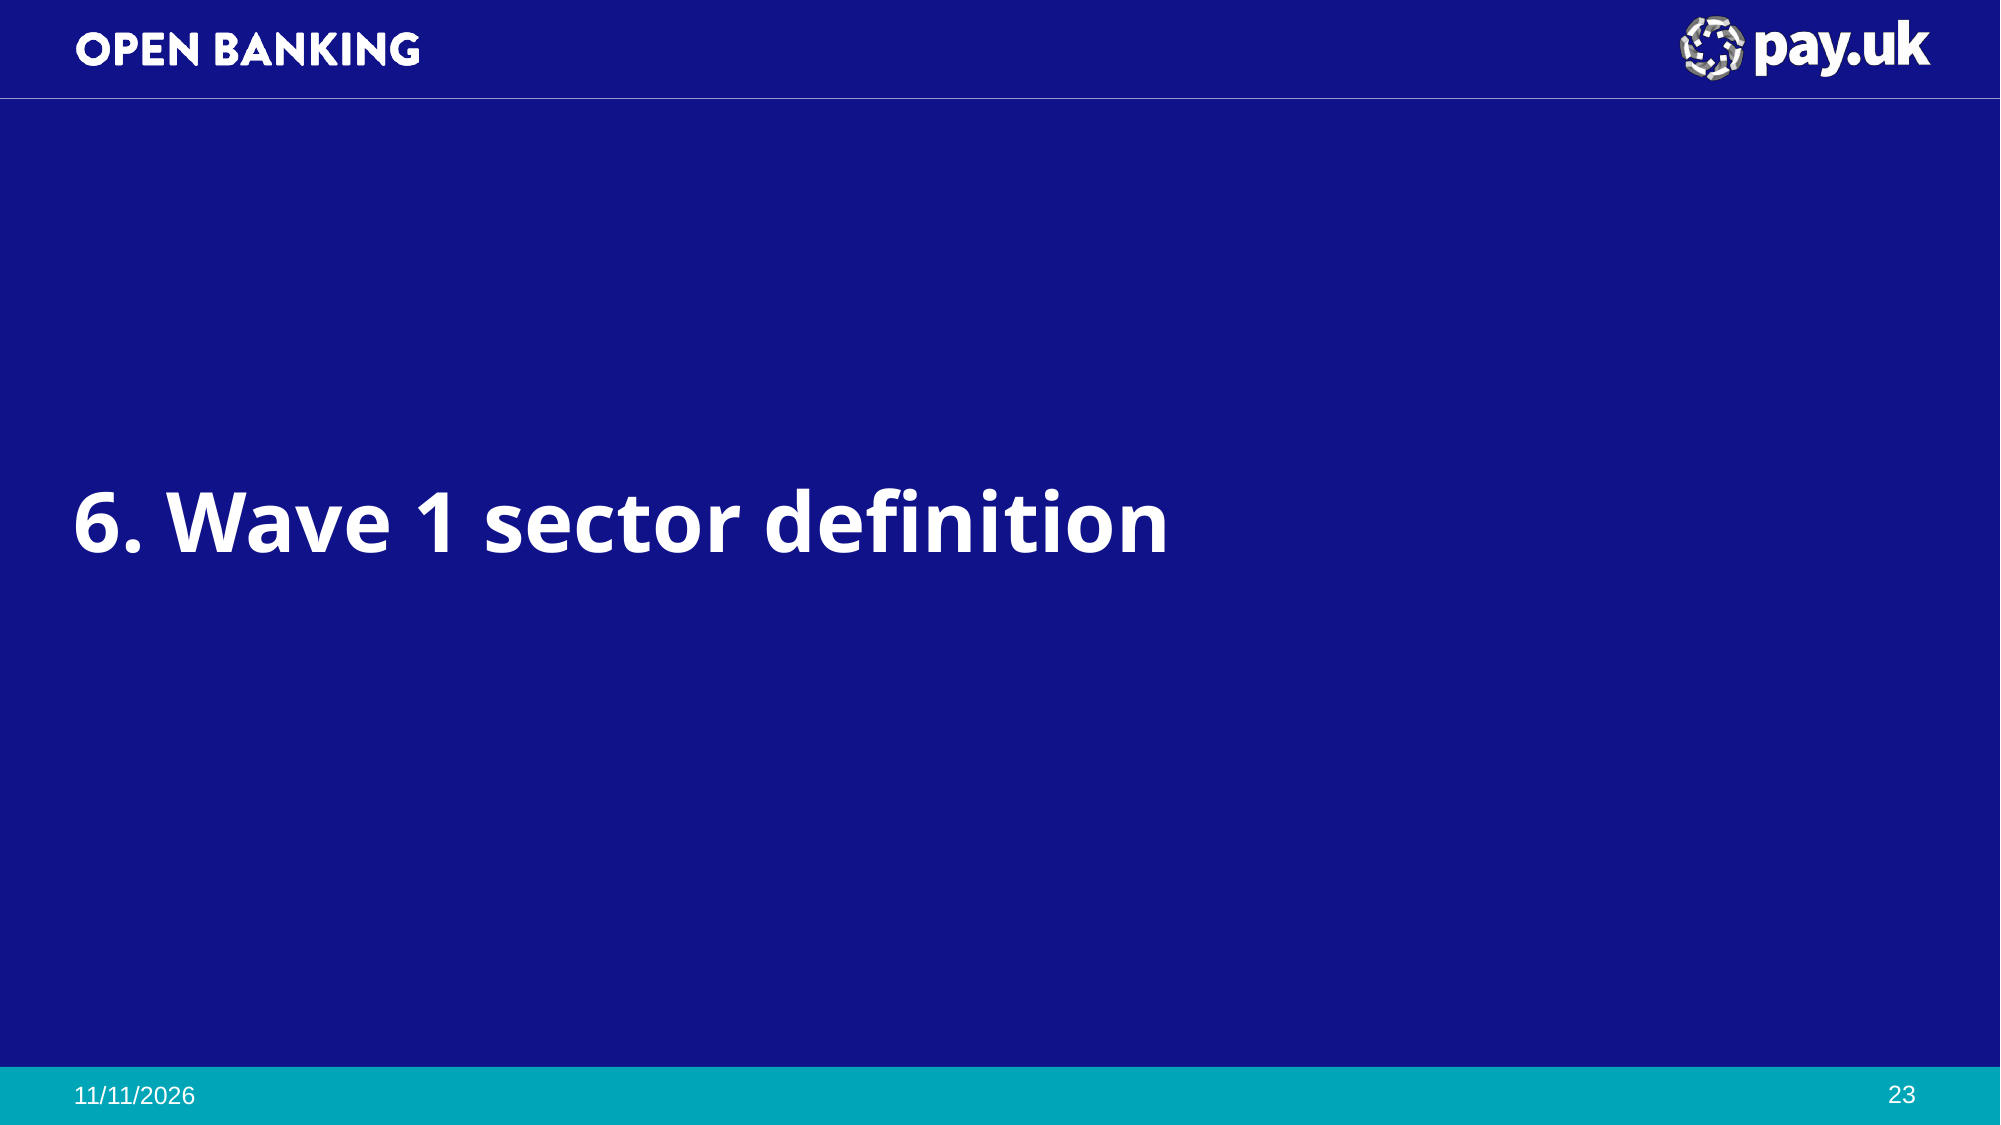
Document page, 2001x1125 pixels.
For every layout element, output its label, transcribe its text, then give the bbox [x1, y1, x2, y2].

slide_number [59, 1065, 509, 1125]
title 6. Wave 1 sector definition [59, 105, 1750, 576]
picture [1670, 1, 1939, 87]
footer [662, 1064, 1338, 1124]
picture [43, 0, 452, 99]
slide_number 23 [1412, 1064, 1932, 1124]
